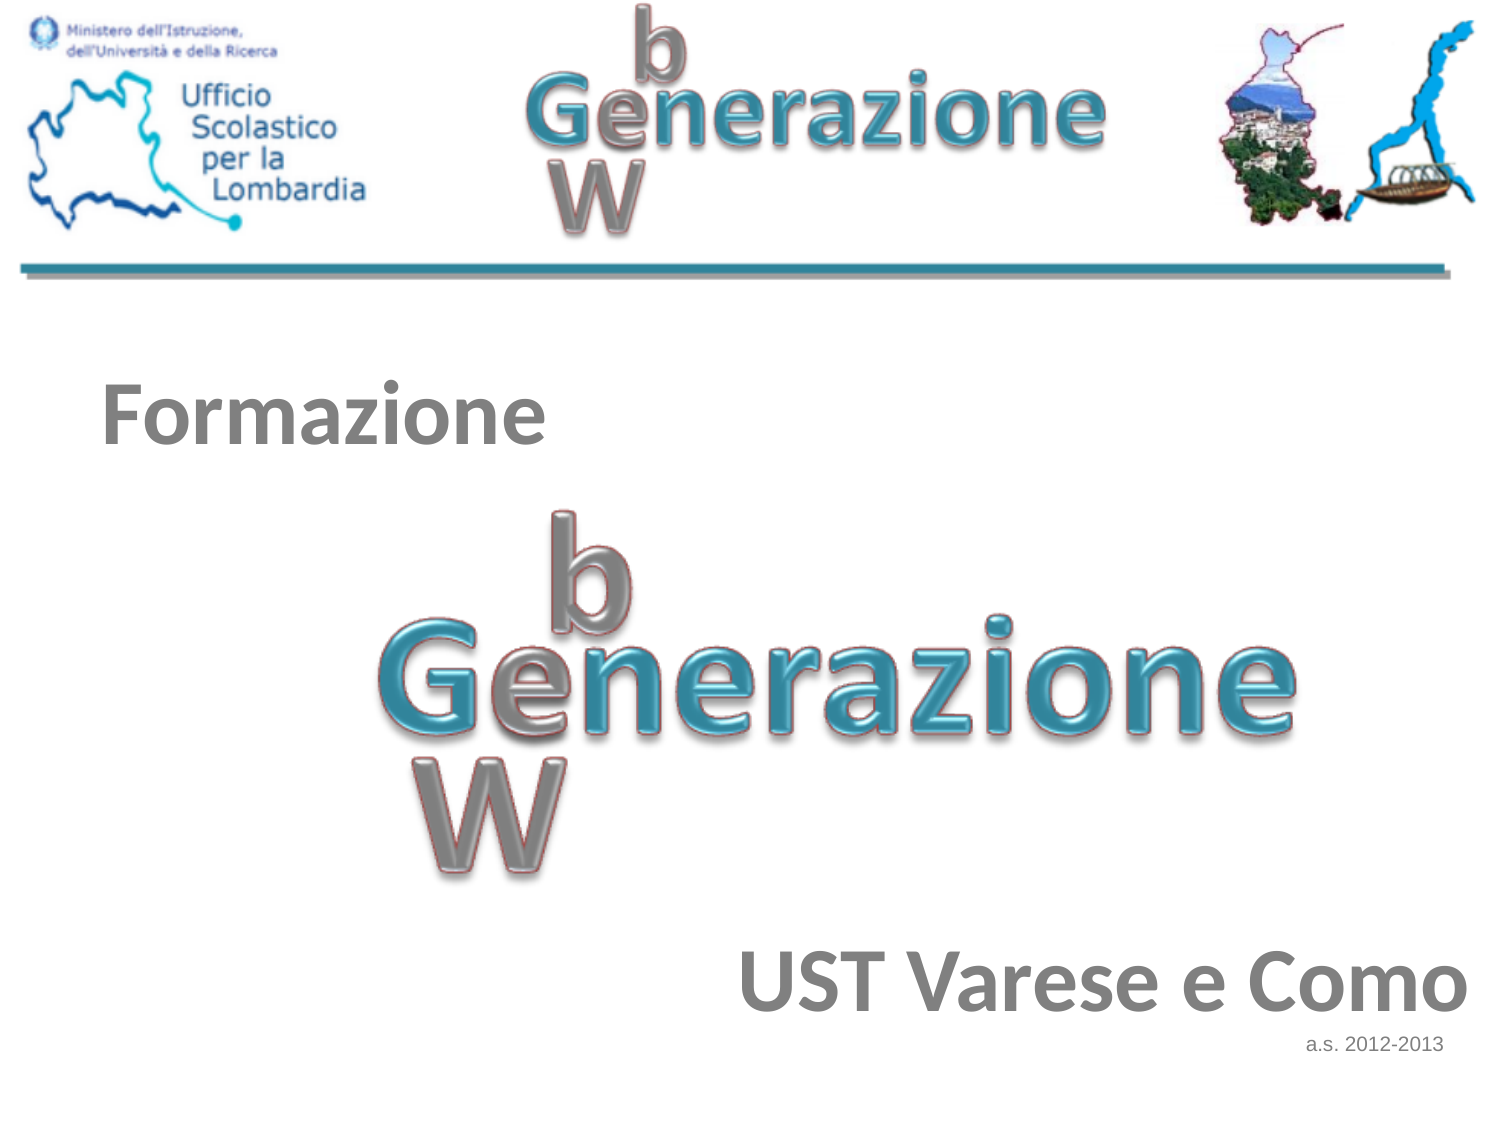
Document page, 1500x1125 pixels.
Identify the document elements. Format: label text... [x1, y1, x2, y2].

text_box a.s. 2012-2013 [1104, 1023, 1459, 1063]
title Formazione [53, 314, 597, 502]
picture [0, 0, 1500, 300]
picture [253, 408, 1422, 941]
text_box UST Varese e Como [722, 881, 1500, 1069]
